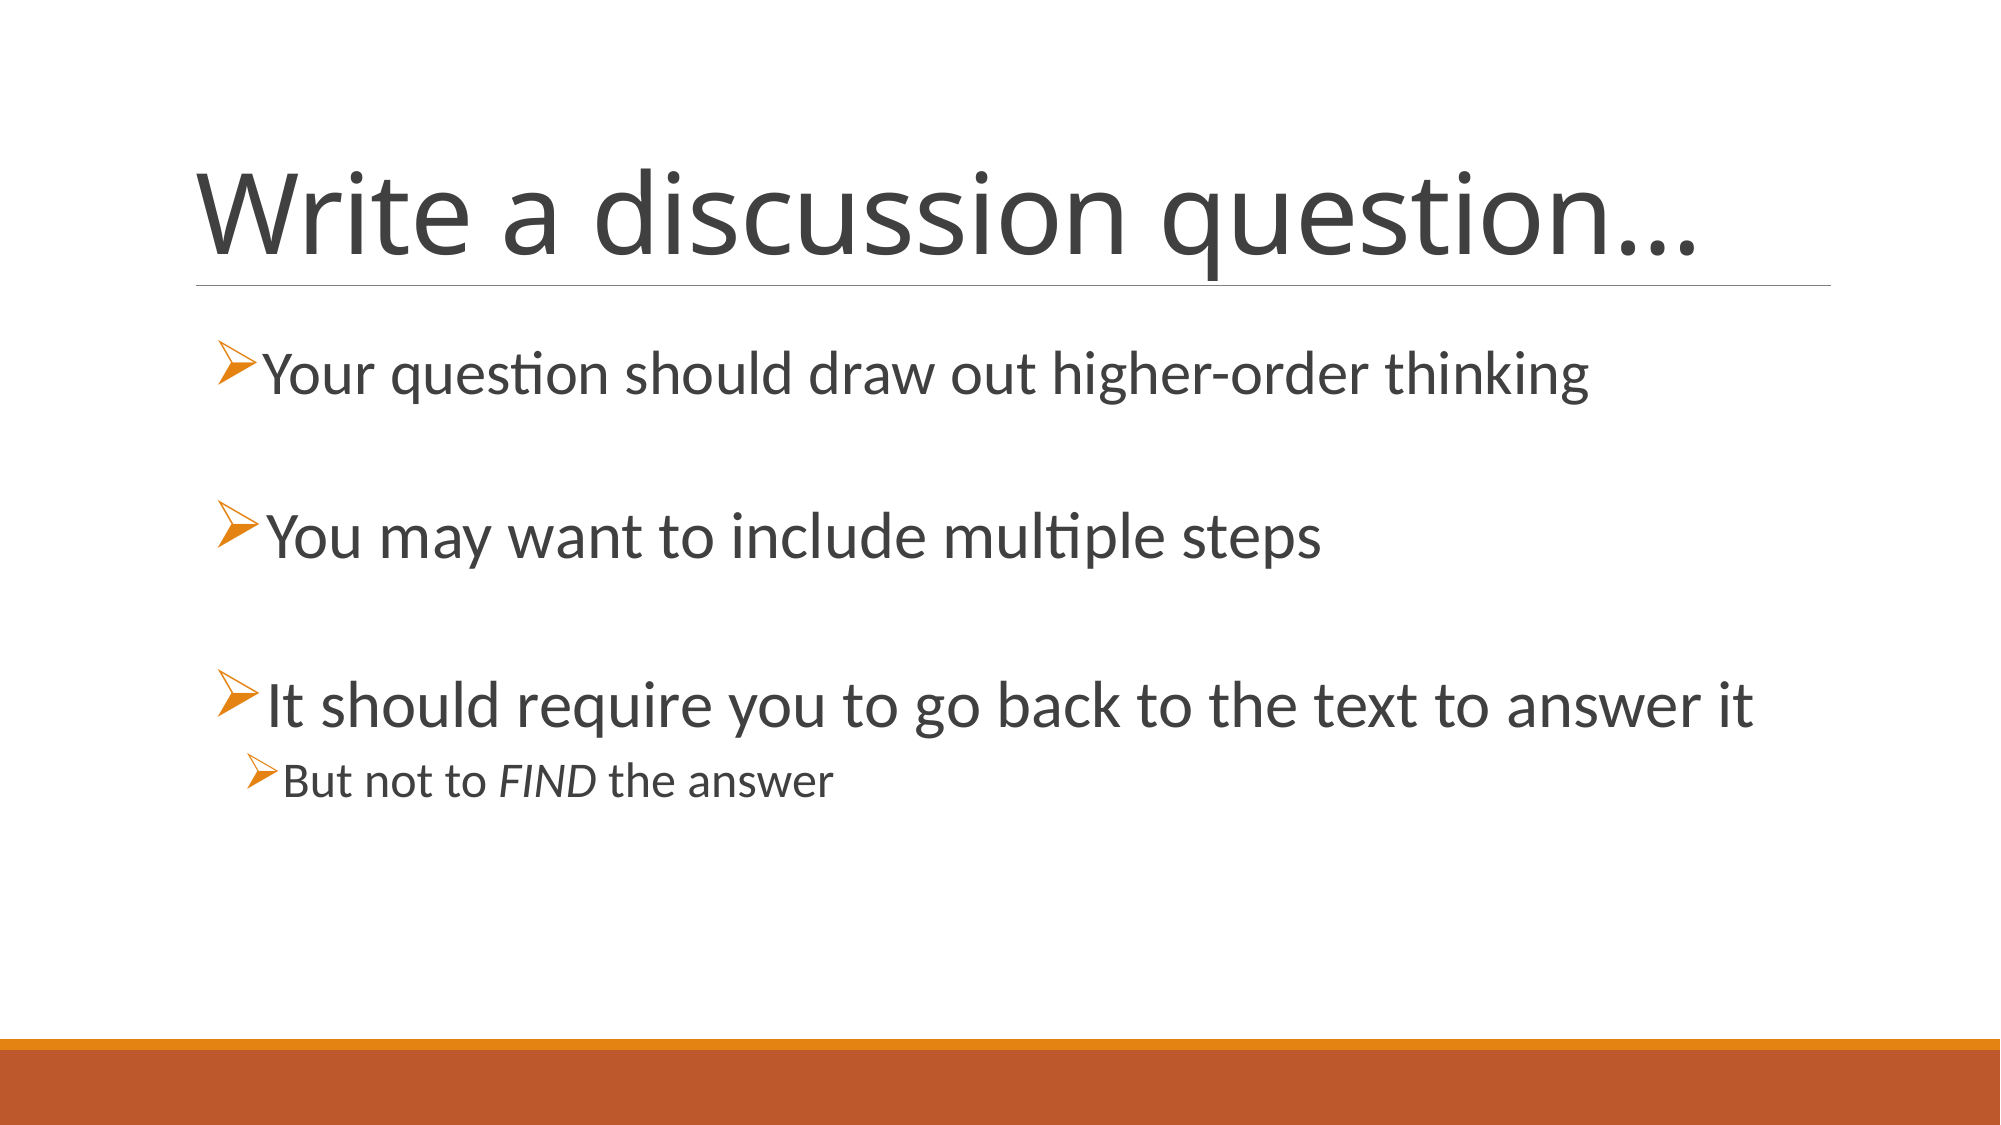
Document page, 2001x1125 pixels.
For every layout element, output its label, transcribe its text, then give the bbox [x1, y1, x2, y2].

list Your question should draw out higher-order thinking You may want to include multiple steps It should require you to go back to the text to answer it But not to FIND the answer [180, 333, 1830, 963]
title Write a discussion question… [180, 47, 1830, 285]
